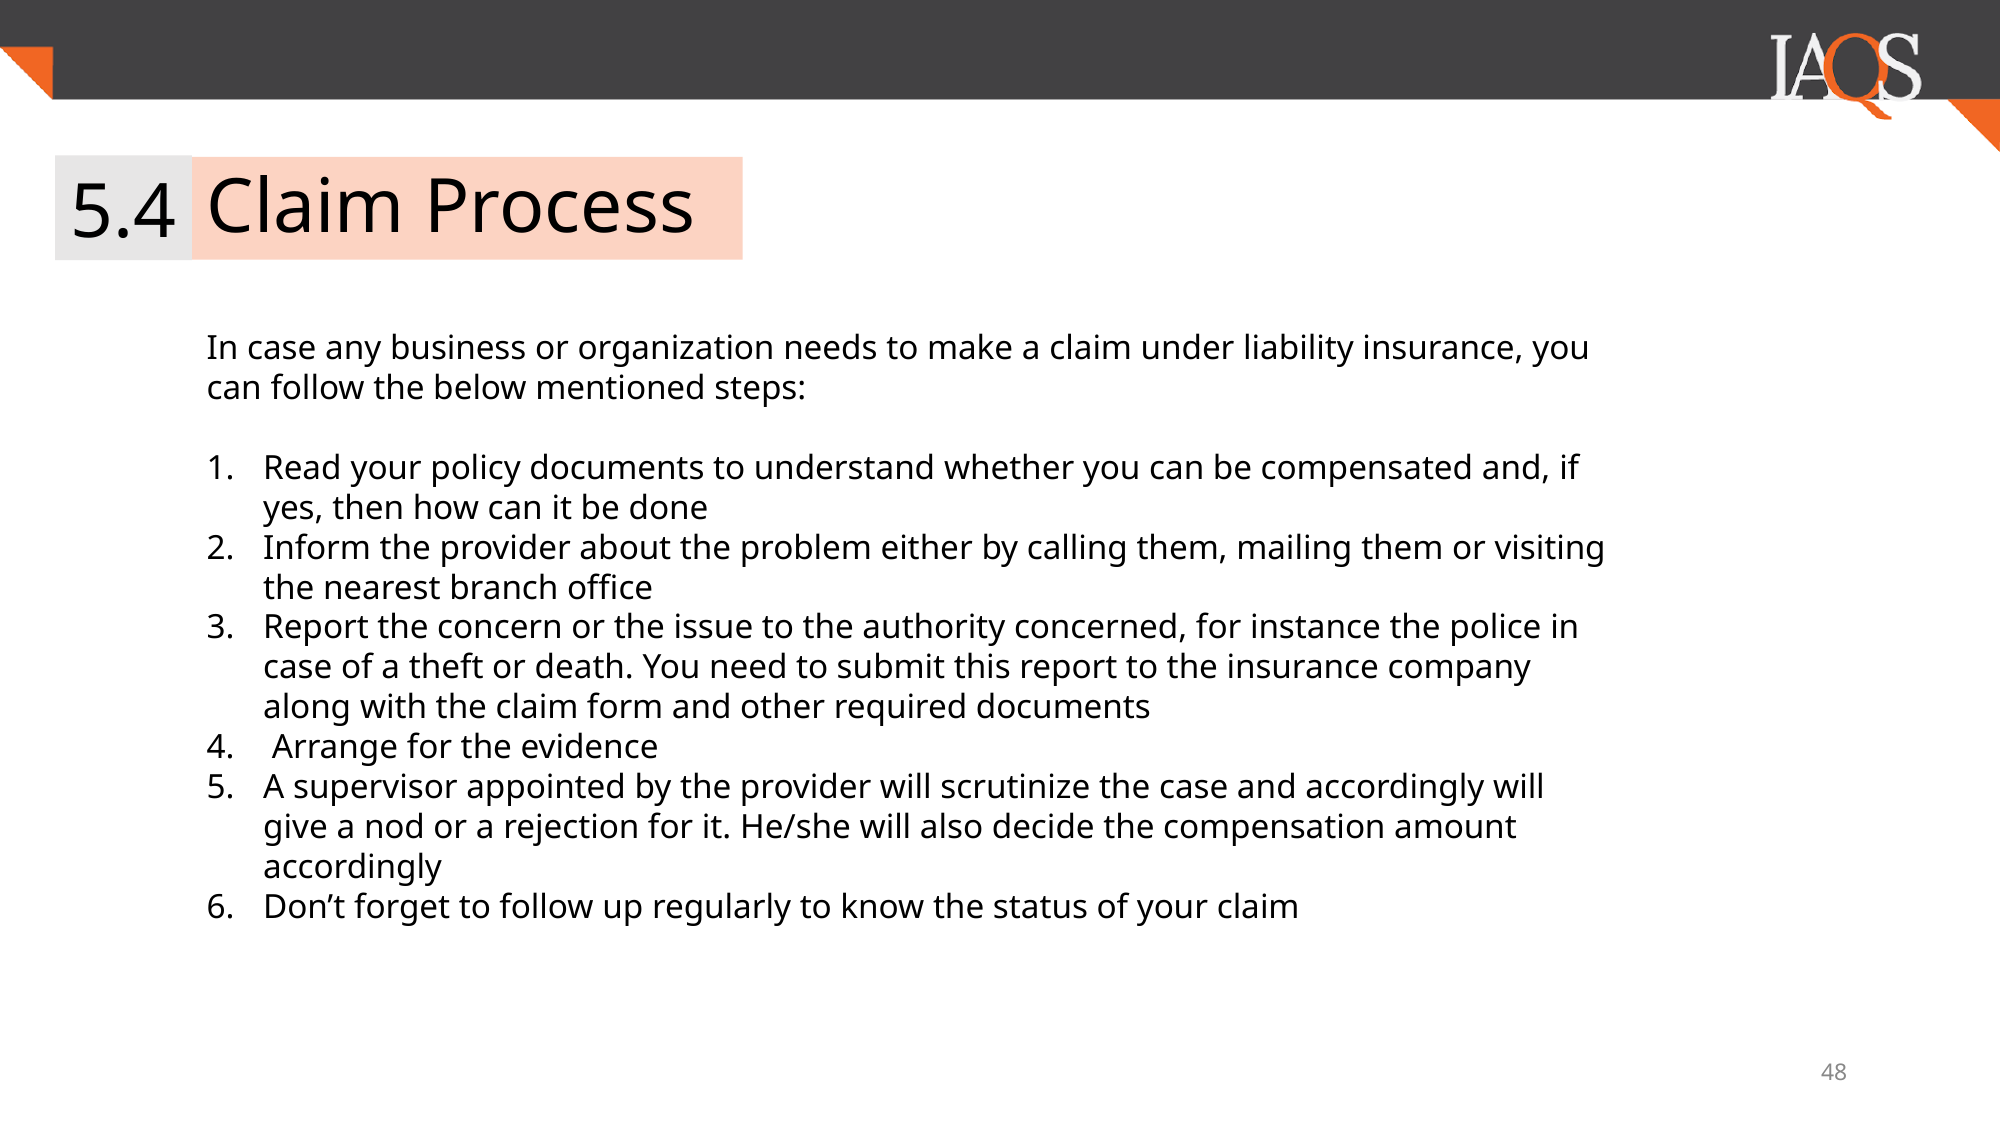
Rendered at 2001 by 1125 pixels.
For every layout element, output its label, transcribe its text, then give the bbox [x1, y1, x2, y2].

picture [0, 0, 2000, 152]
slide_number ‹#› [1412, 1042, 1863, 1103]
text_box 5.4 [55, 155, 192, 261]
text_box In case any business or organization needs to make a claim under liability insurance, you can follow the below mentioned steps: Read your policy documents to understand whether you can be compensated and, if yes, then how can it be done Inform the provider about the problem either by calling them, mailing them or visiting the nearest branch office Report the concern or the issue to the authority concerned, for instance the police in case of a theft or death. You need to submit this report to the insurance company along with the claim form and other required documents Arrange for the evidence A supervisor appointed by the provider will scrutinize the case and accordingly will give a nod or a rejection for it. He/she will also decide the compensation amount accordingly Don’t forget to follow up regularly to know the status of your claim [191, 318, 1626, 933]
title Claim Process [192, 156, 743, 260]
